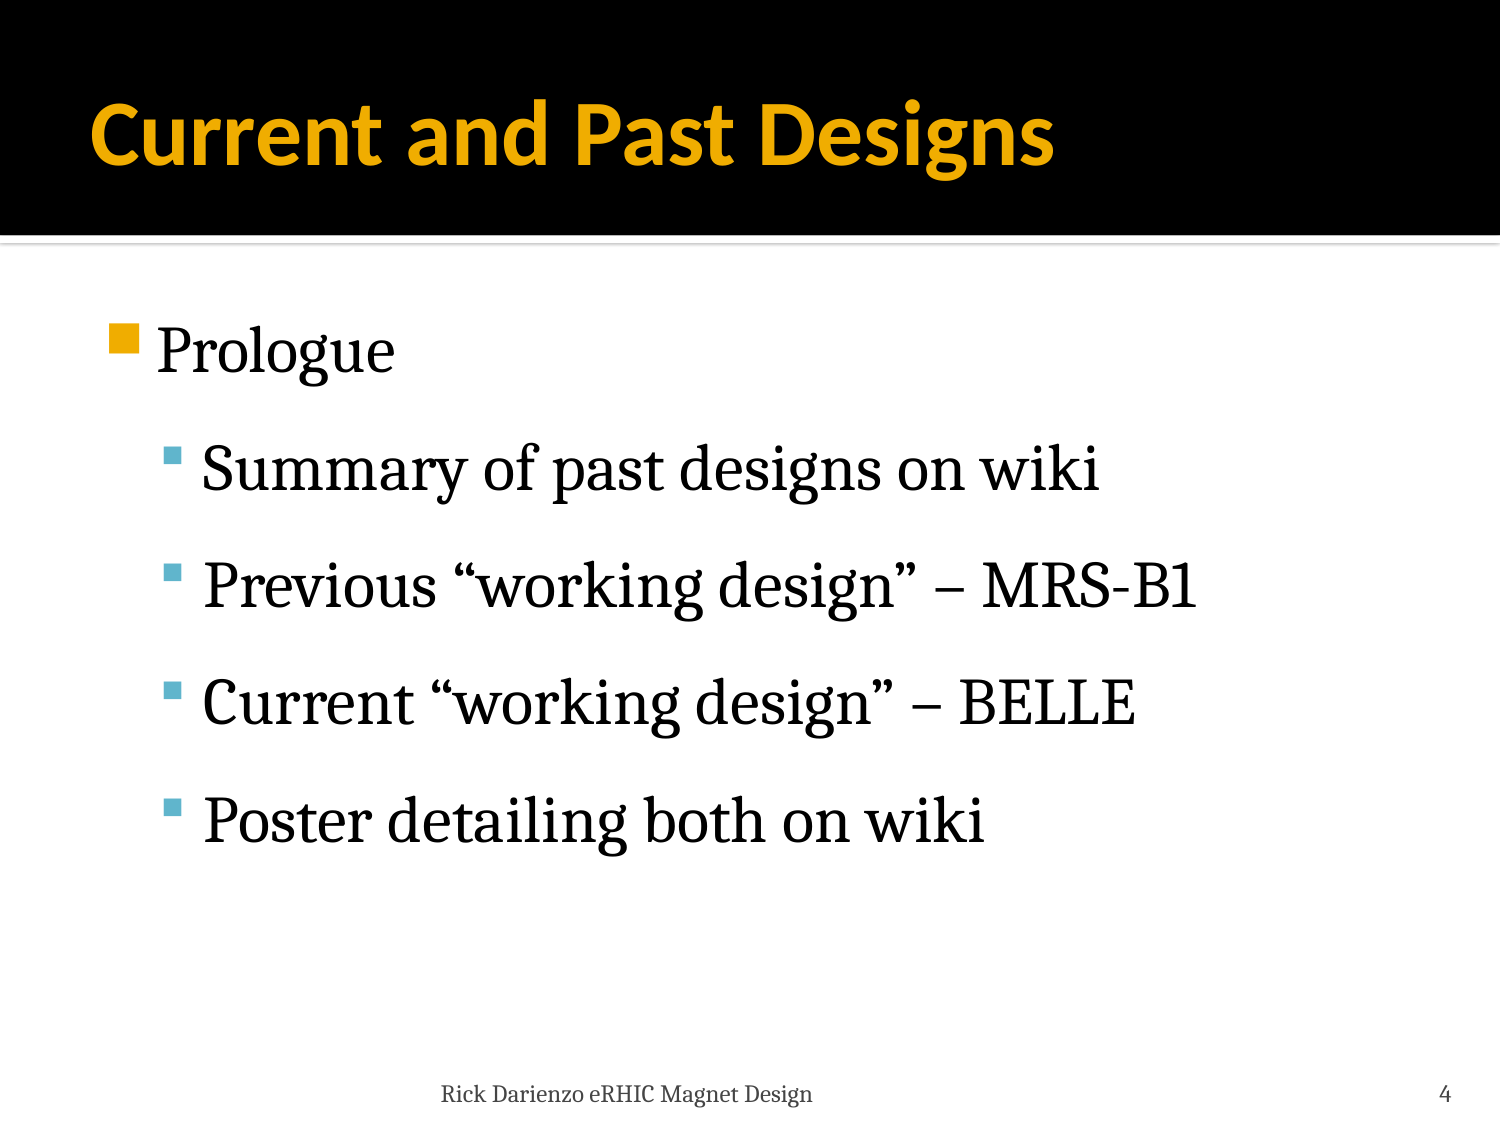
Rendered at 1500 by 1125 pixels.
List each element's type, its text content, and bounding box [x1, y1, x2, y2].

title Current and Past Designs [75, 25, 1425, 231]
list Prologue Summary of past designs on wiki Previous “working design” – MRS-B1 Current “working design” – BELLE Poster detailing both on wiki [75, 291, 1425, 1050]
footer Rick Darienzo eRHIC Magnet Design [433, 1062, 1337, 1108]
slide_number 4 [1345, 1062, 1467, 1108]
